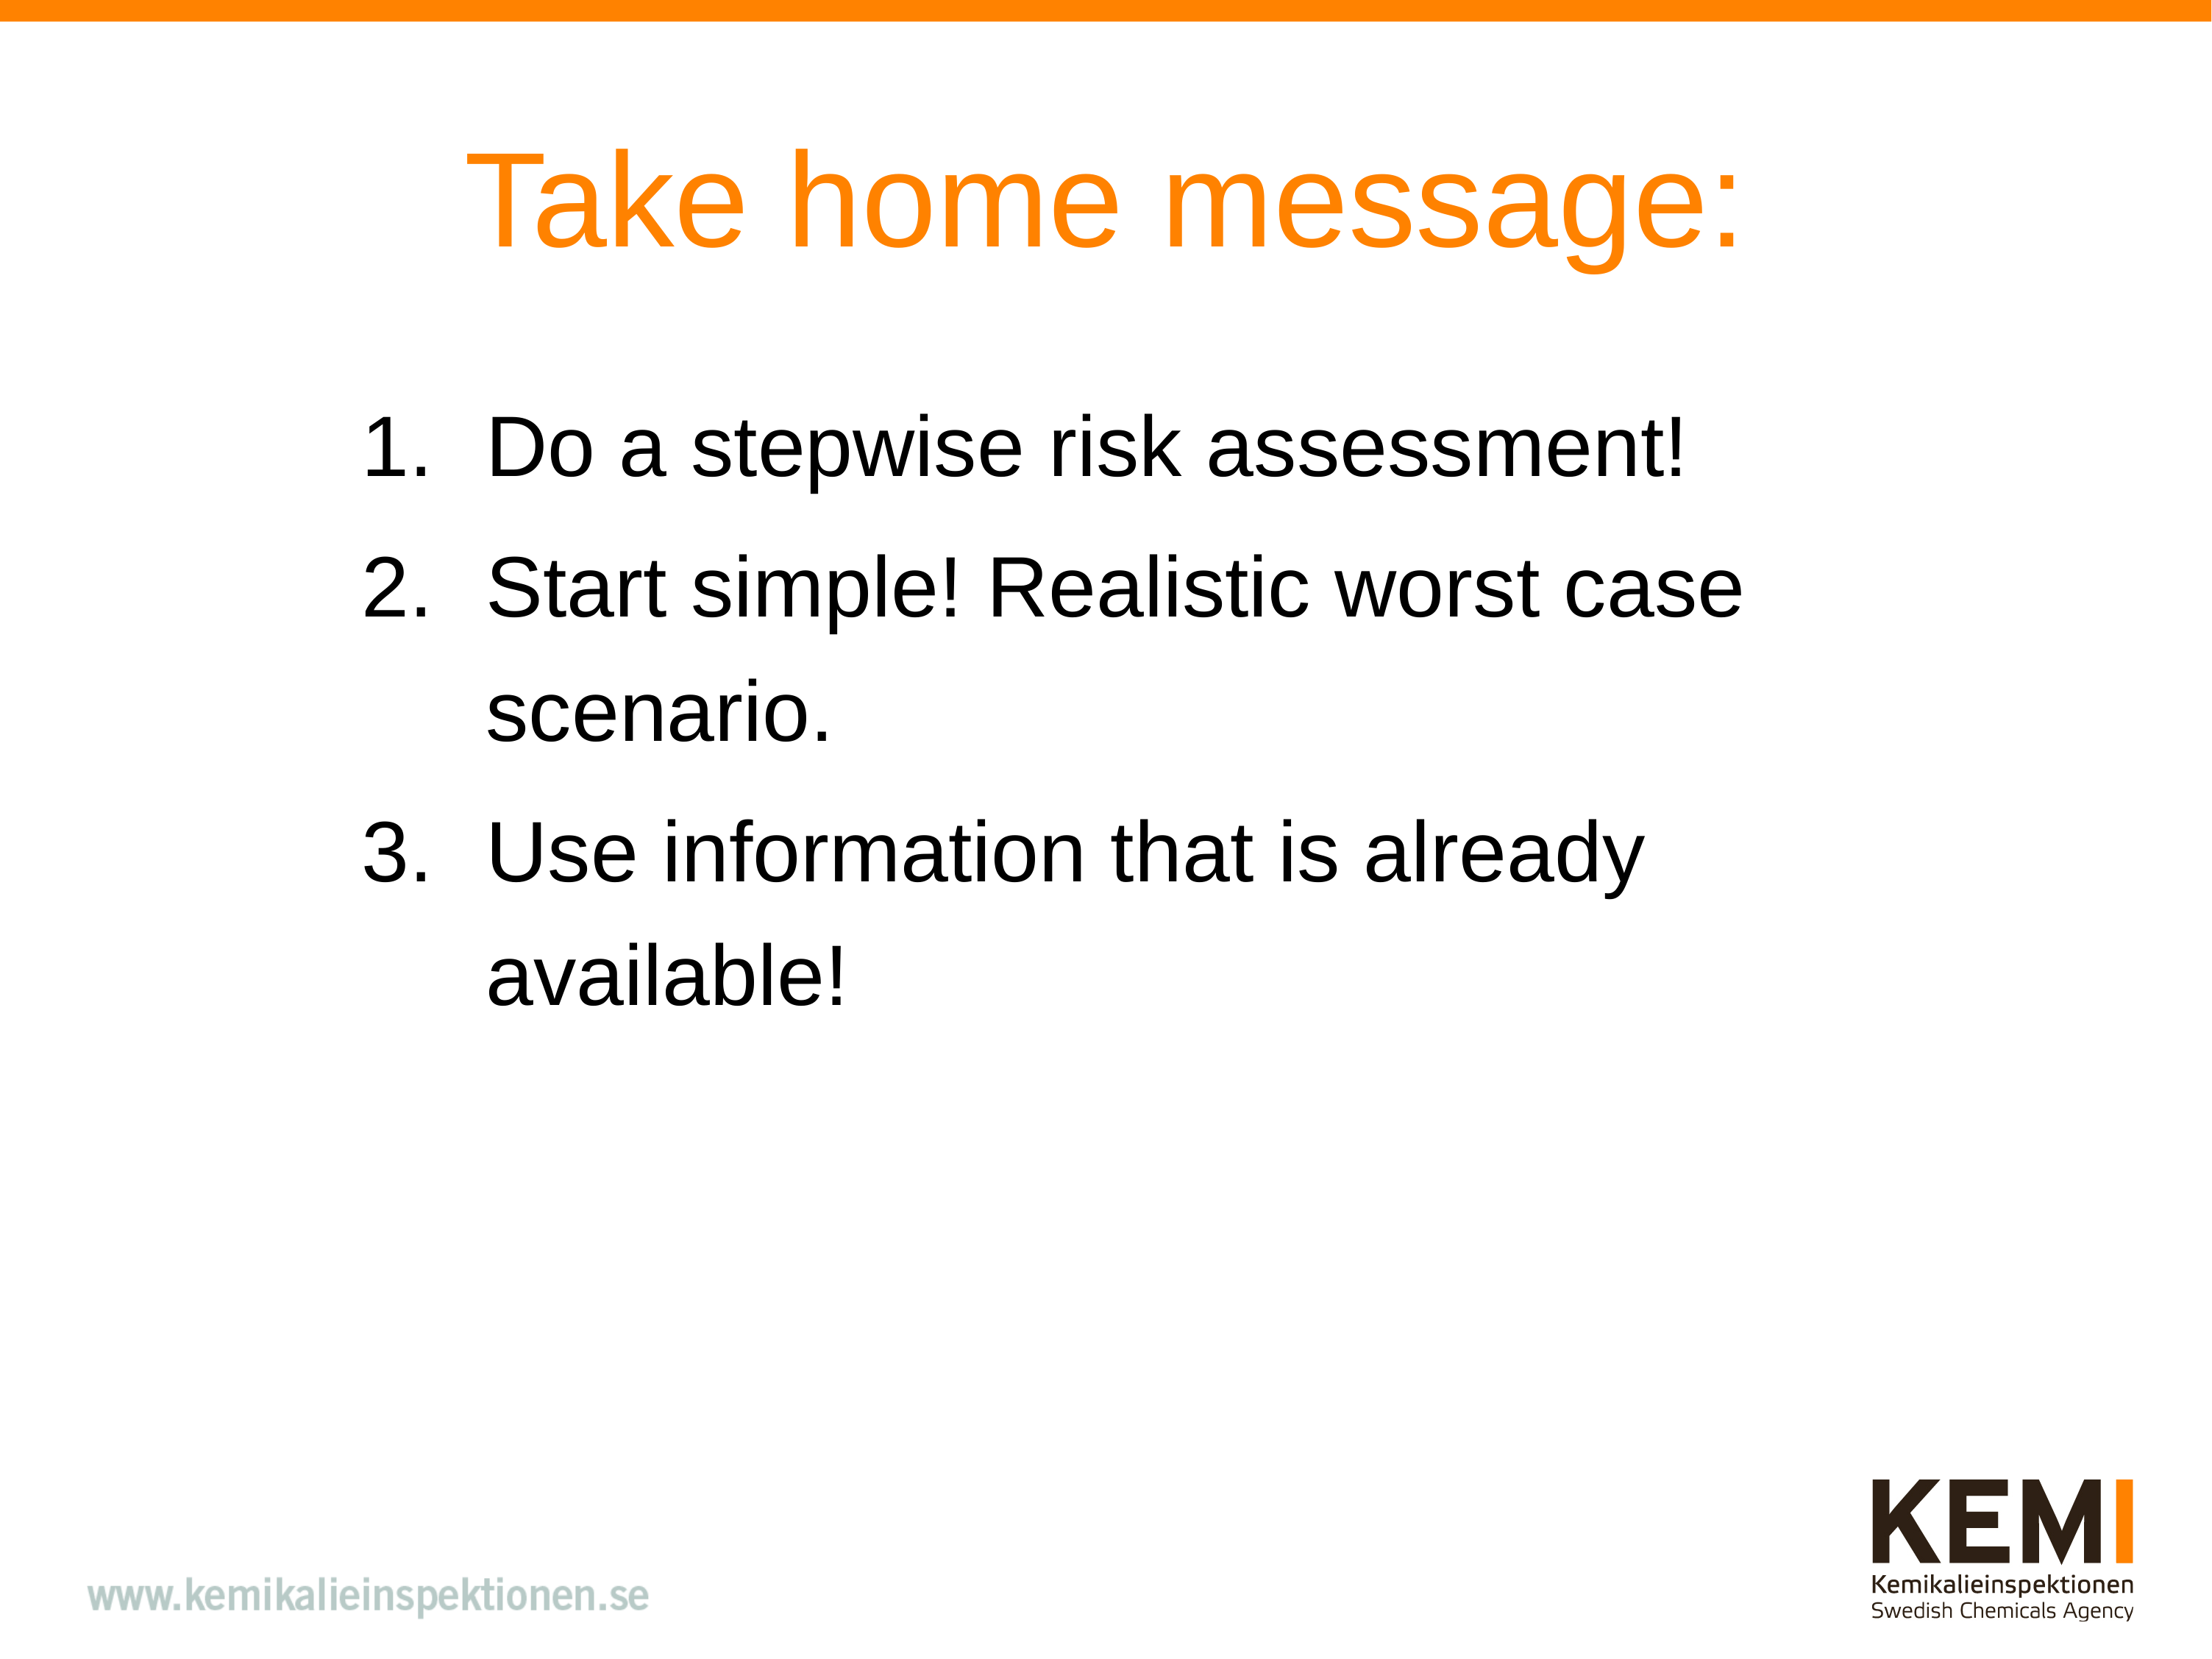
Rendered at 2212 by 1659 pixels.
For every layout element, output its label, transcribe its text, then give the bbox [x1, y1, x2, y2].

list Do a stepwise risk assessment! Start simple! Realistic worst case scenario. Use information that is already available! [339, 359, 1820, 1320]
picture [87, 1573, 652, 1621]
picture [1872, 1479, 2133, 1621]
title Take home message: [166, 113, 2046, 273]
